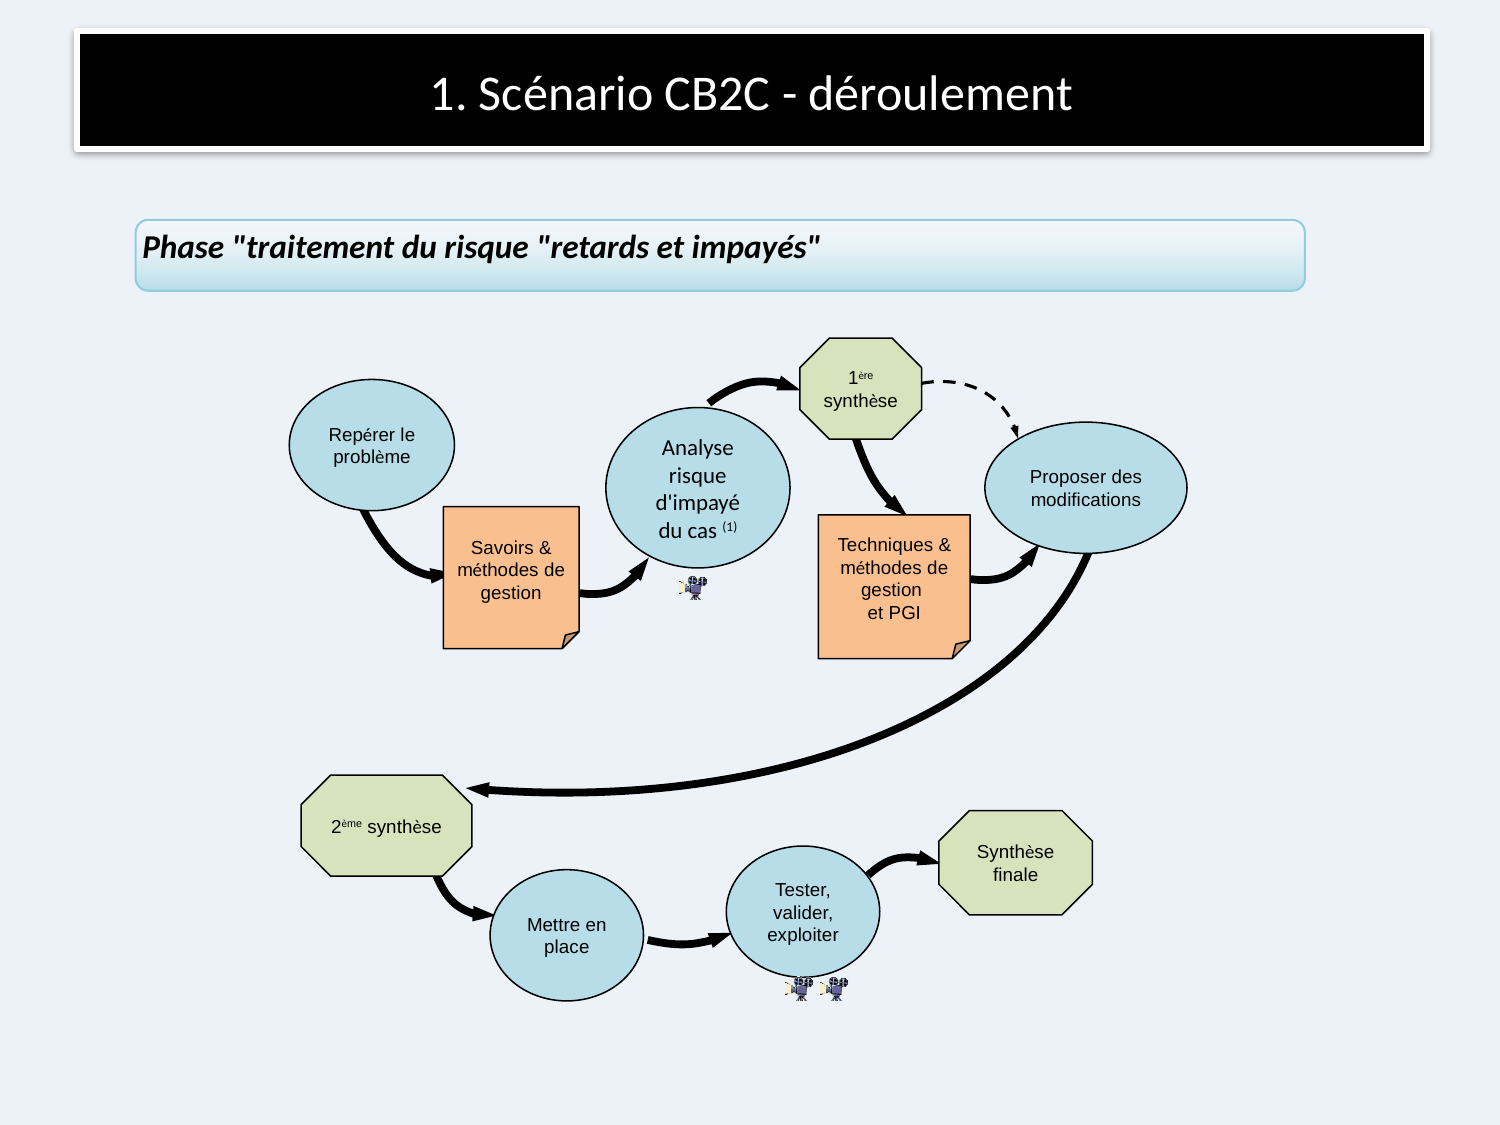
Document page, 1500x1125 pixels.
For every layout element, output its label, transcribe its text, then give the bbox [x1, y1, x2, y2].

text_box Phase "traitement du risque "retards et impayés" [135, 219, 1305, 291]
picture [820, 975, 850, 1002]
picture [785, 975, 814, 1002]
title 1. Scénario CB2C - déroulement [74, 28, 1430, 152]
picture [678, 573, 708, 600]
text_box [288, 337, 1188, 1002]
